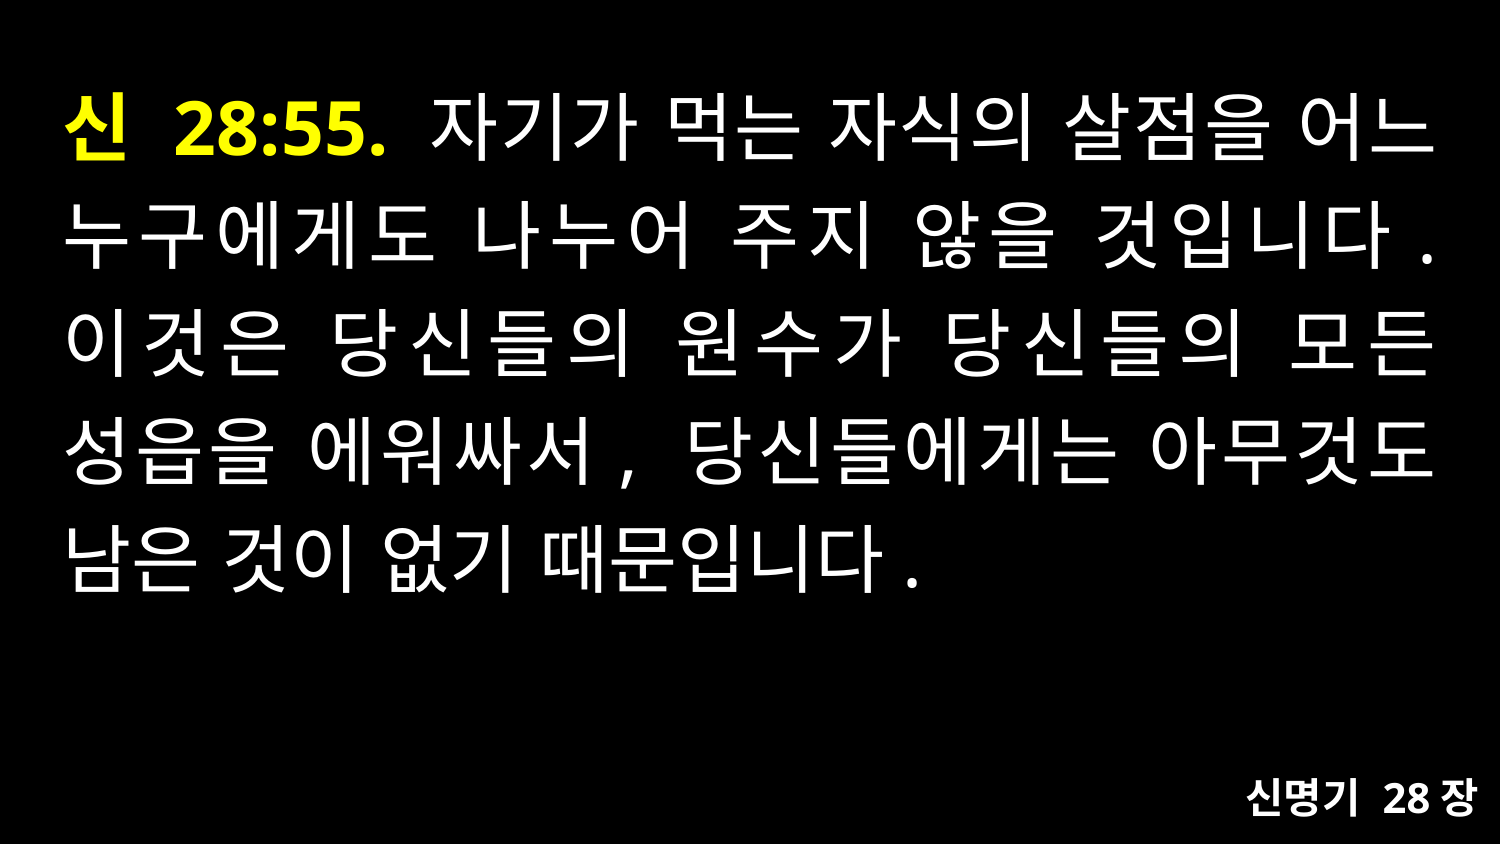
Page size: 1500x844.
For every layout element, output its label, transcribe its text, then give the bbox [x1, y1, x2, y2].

subtitle 신명기 28장 [916, 770, 1500, 844]
title 신 28:55. 자기가 먹는 자식의 살점을 어느 누구에게도 나누어 주지 않을 것입니다. 이것은 당신들의 원수가 당신들의 모든 성읍을 에워싸서, 당신들에게는 아무것도 남은 것이 없기 때문입니다. [0, 0, 1500, 844]
